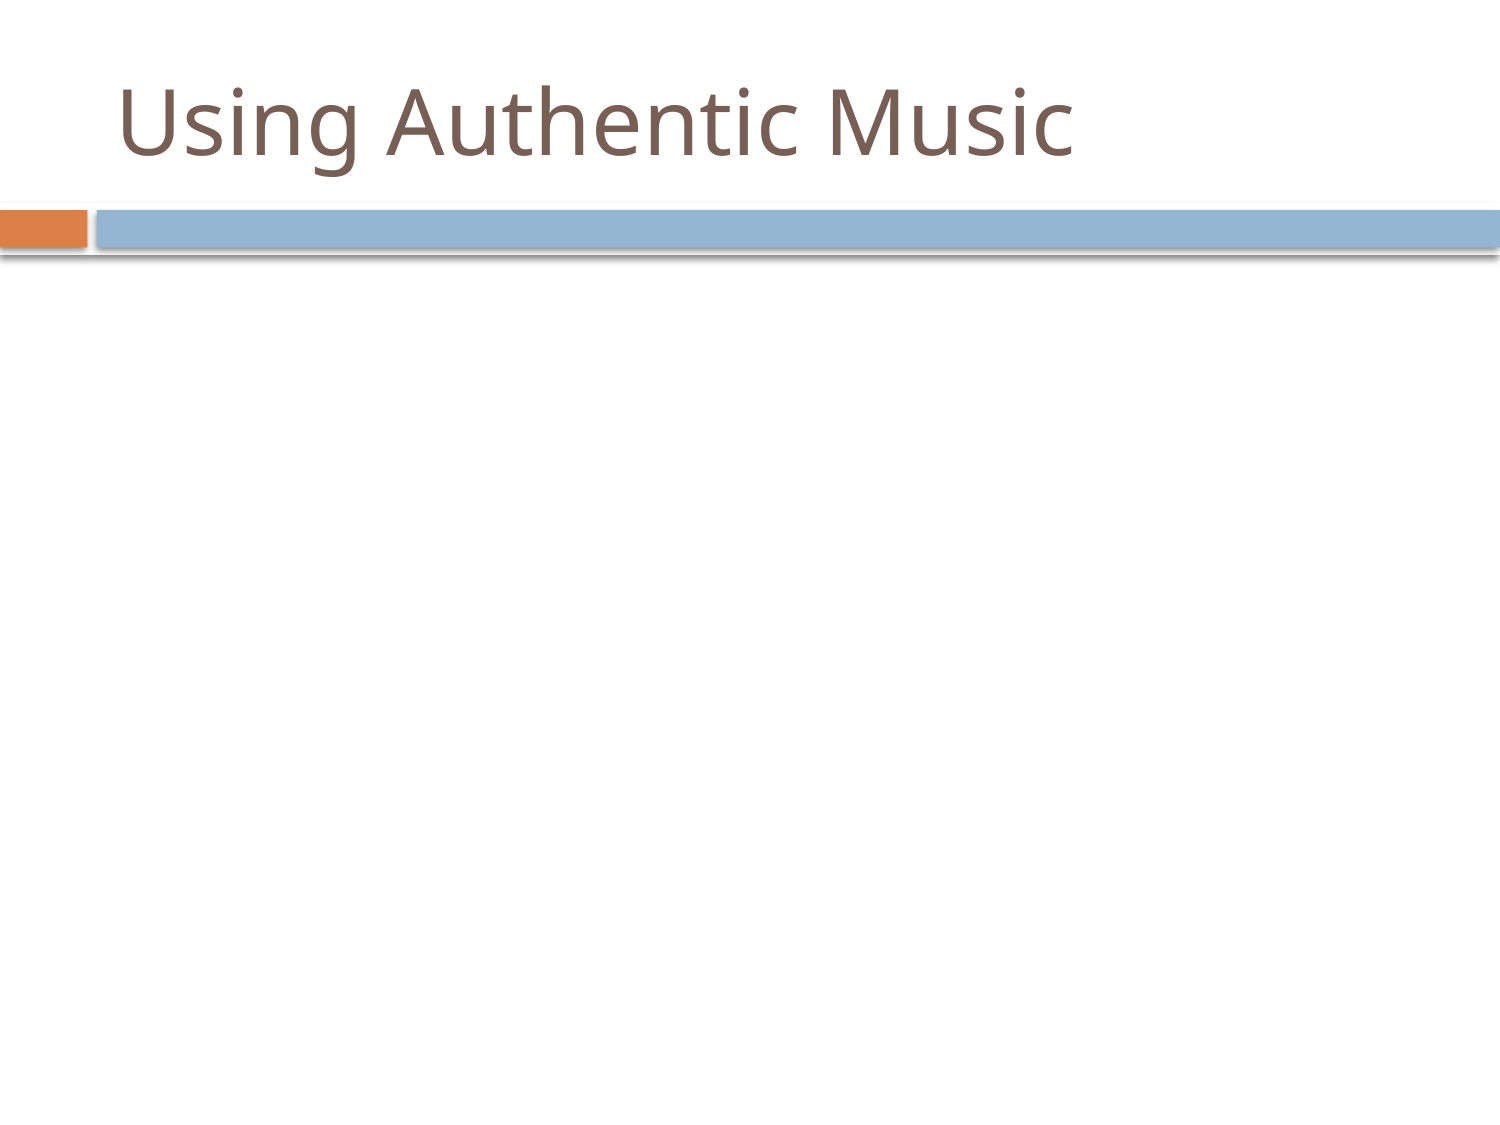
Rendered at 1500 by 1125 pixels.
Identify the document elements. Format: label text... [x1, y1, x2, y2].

title Using Authentic Music [100, 37, 1438, 200]
